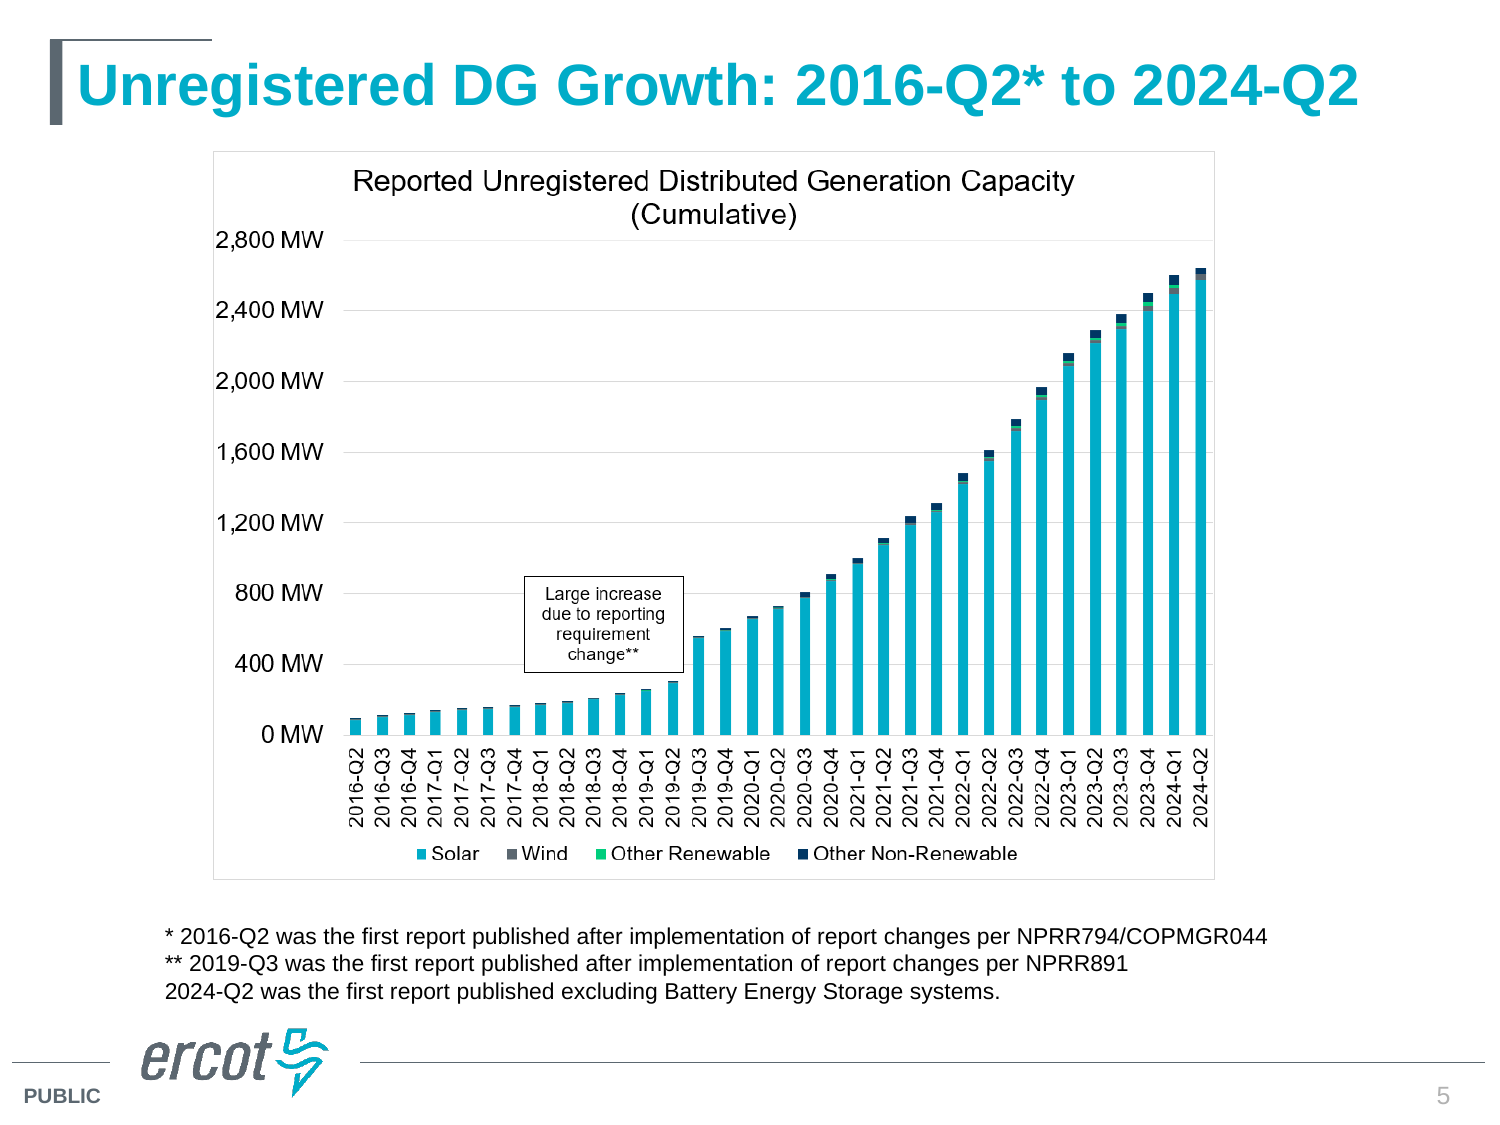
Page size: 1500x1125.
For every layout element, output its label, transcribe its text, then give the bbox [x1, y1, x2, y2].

slide_number 5 [1400, 1076, 1488, 1113]
title Unregistered DG Growth: 2016-Q2* to 2024-Q2 [62, 39, 1450, 125]
text_box * 2016-Q2 was the first report published after implementation of report changes per NPRR794/COPMGR044 ** 2019-Q3 was the first report published after implementation of report changes per NPRR891 2024-Q2 was the first report published excluding Battery Energy Storage systems. [149, 914, 1363, 1012]
picture [137, 1024, 332, 1100]
picture [212, 149, 1218, 883]
